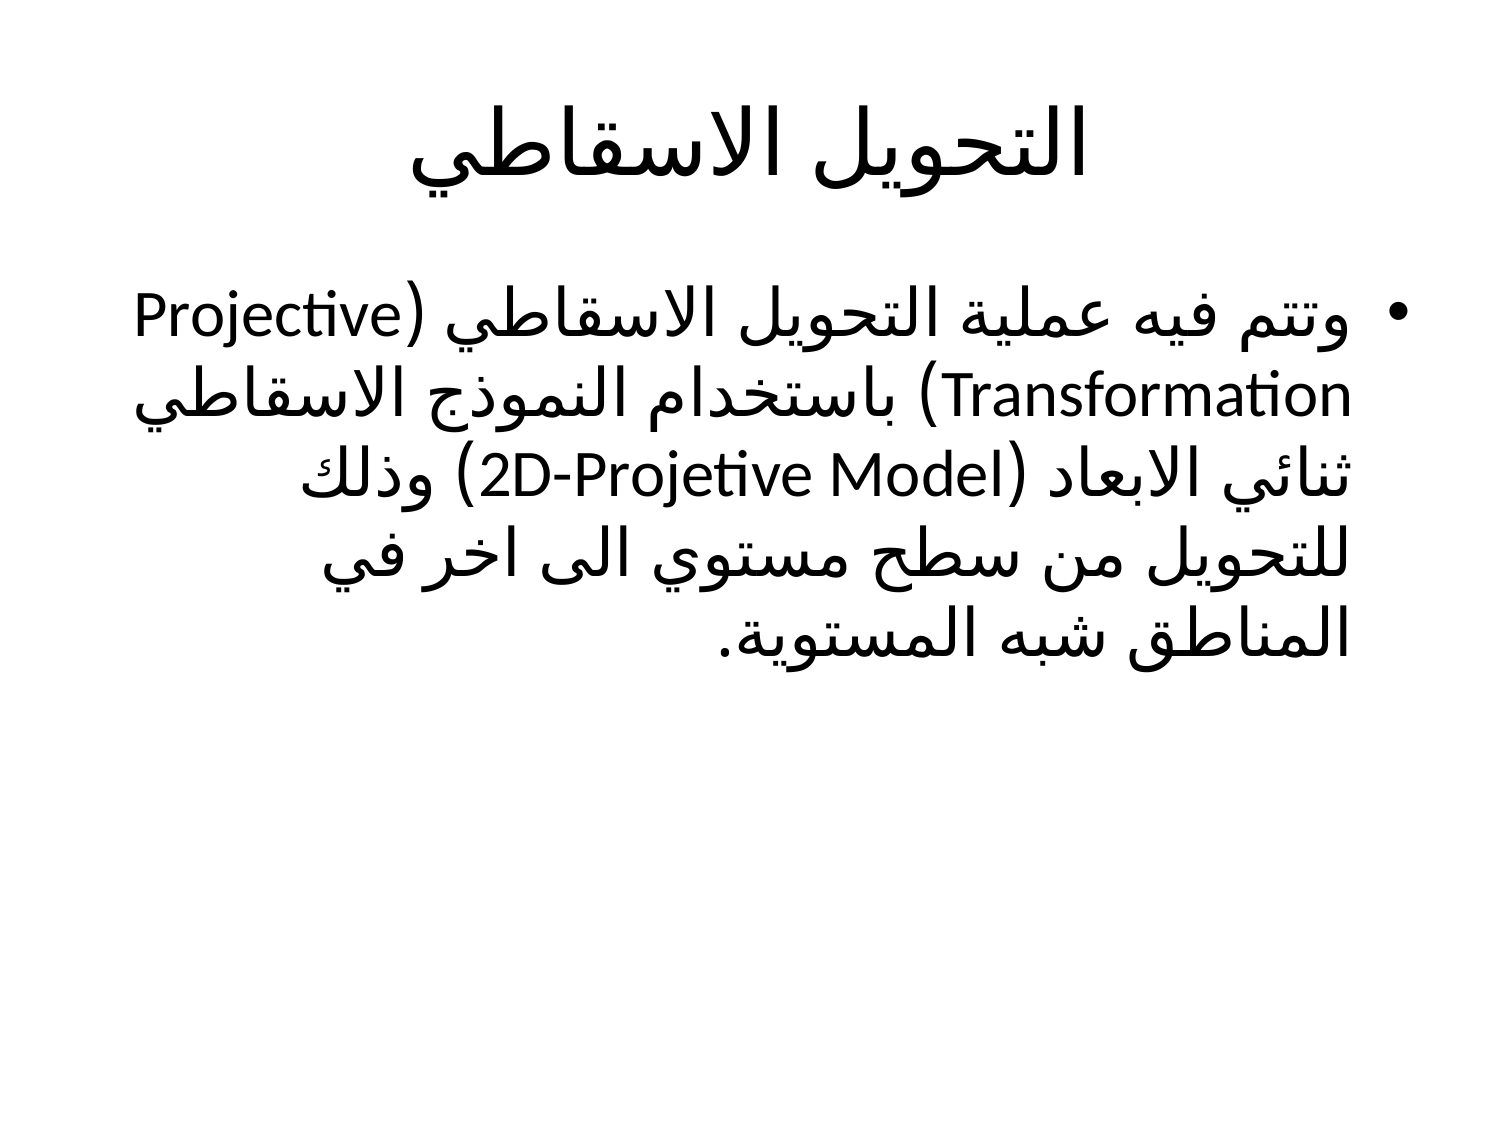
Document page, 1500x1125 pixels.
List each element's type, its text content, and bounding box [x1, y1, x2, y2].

list وتتم فيه عملية التحويل الاسقاطي (Projective Transformation) باستخدام النموذج الاسقاطي ثنائي الابعاد (2D-Projetive Model) وذلك للتحويل من سطح مستوي الى اخر في المناطق شبه المستوية. [75, 262, 1425, 1005]
title التحويل الاسقاطي [75, 45, 1425, 233]
